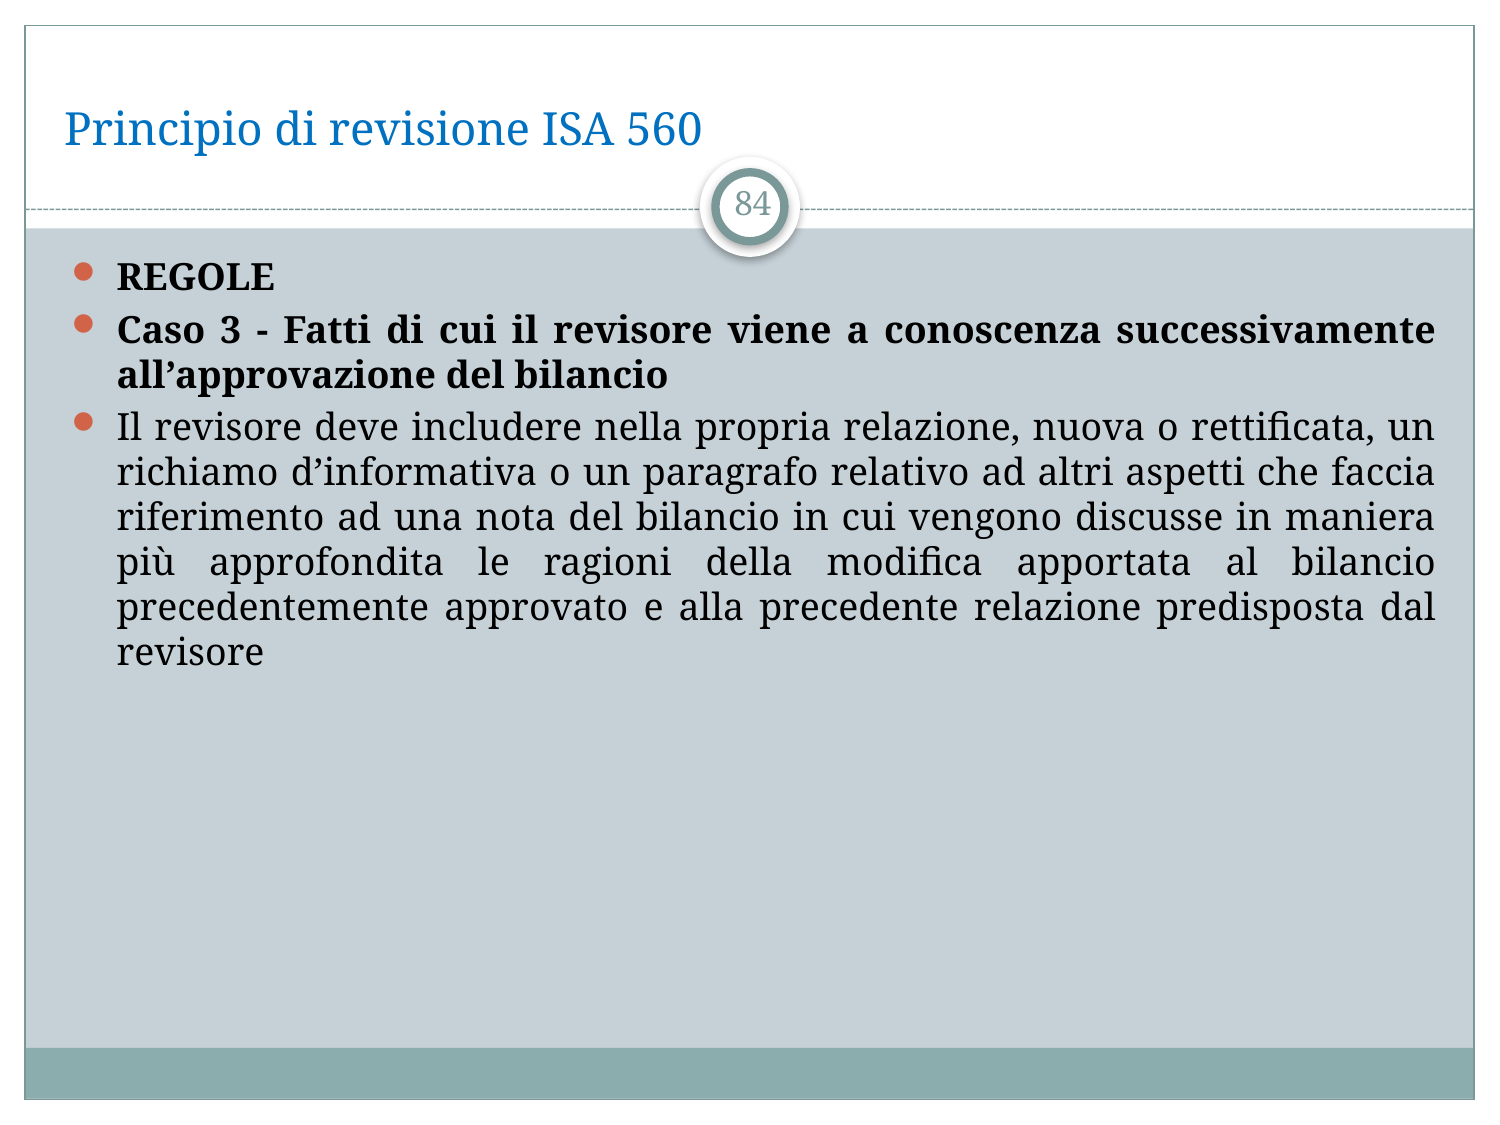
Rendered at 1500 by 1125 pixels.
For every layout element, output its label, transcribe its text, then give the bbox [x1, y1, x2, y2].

slide_number 84 [715, 168, 791, 241]
list REGOLE Caso 3 - Fatti di cui il revisore viene a conoscenza successivamente all’approvazione del bilancio Il revisore deve includere nella propria relazione, nuova o rettificata, un richiamo d’informativa o un paragrafo relativo ad altri aspetti che faccia riferimento ad una nota del bilancio in cui vengono discusse in maniera più approfondita le ragioni della modifica apportata al bilancio precedentemente approvato e alla precedente relazione predisposta dal revisore [56, 245, 1452, 996]
title Principio di revisione ISA 560 [49, 37, 1450, 162]
